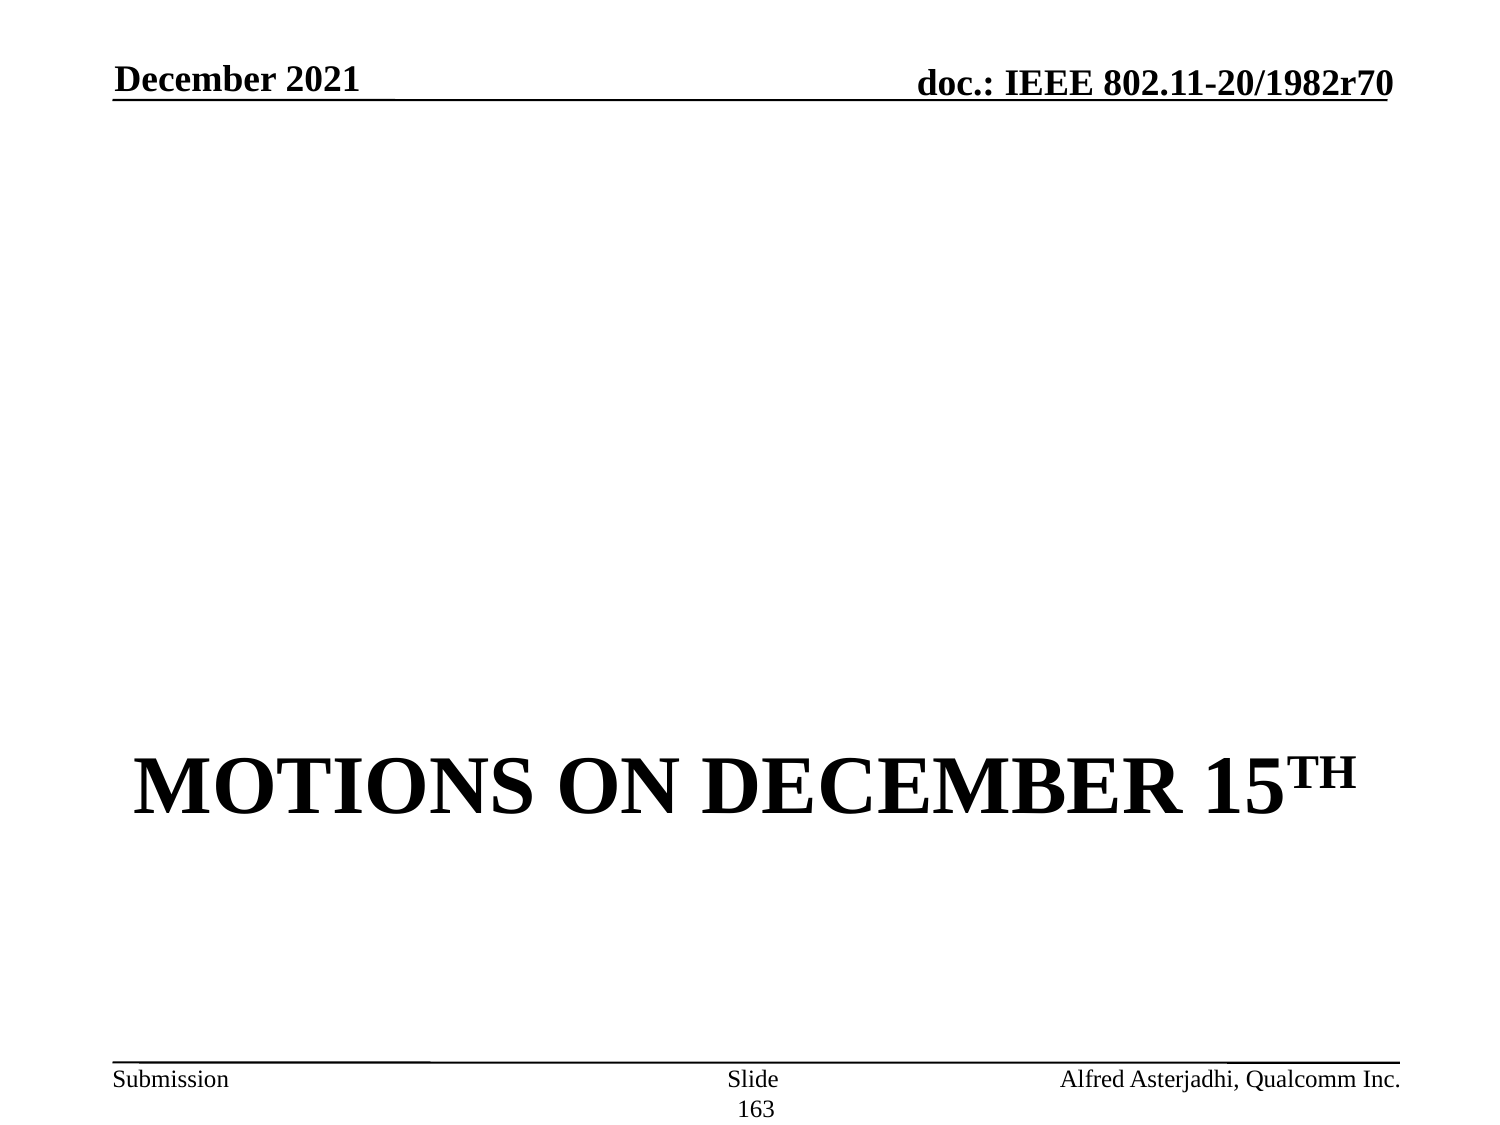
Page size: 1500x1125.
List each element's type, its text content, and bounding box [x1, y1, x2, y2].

title Motions on DECEMBER 15th [118, 722, 1394, 947]
slide_number Slide 163 [712, 1061, 800, 1123]
footer Alfred Asterjadhi, Qualcomm Inc. [878, 1061, 1402, 1093]
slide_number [114, 54, 423, 100]
